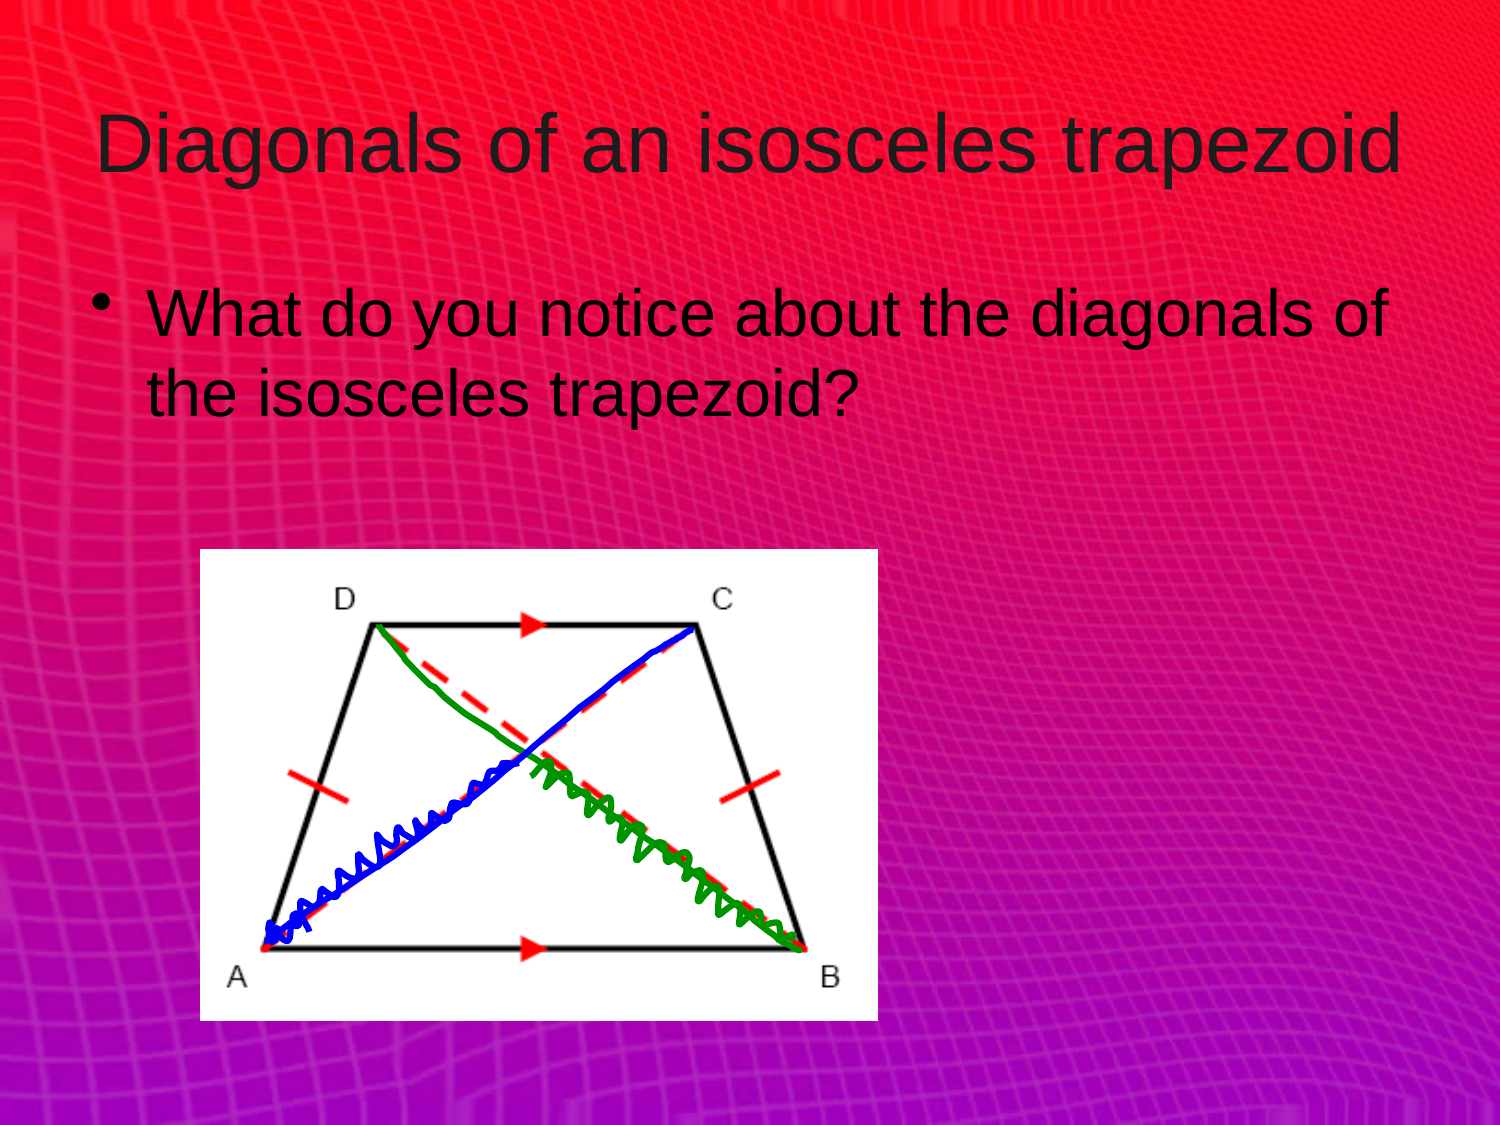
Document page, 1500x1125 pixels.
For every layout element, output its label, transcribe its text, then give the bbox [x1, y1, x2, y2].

title Diagonals of an isosceles trapezoid [74, 44, 1426, 233]
list What do you notice about the diagonals of the isosceles trapezoid? [74, 262, 1426, 1006]
picture [0, 0, 1500, 1125]
